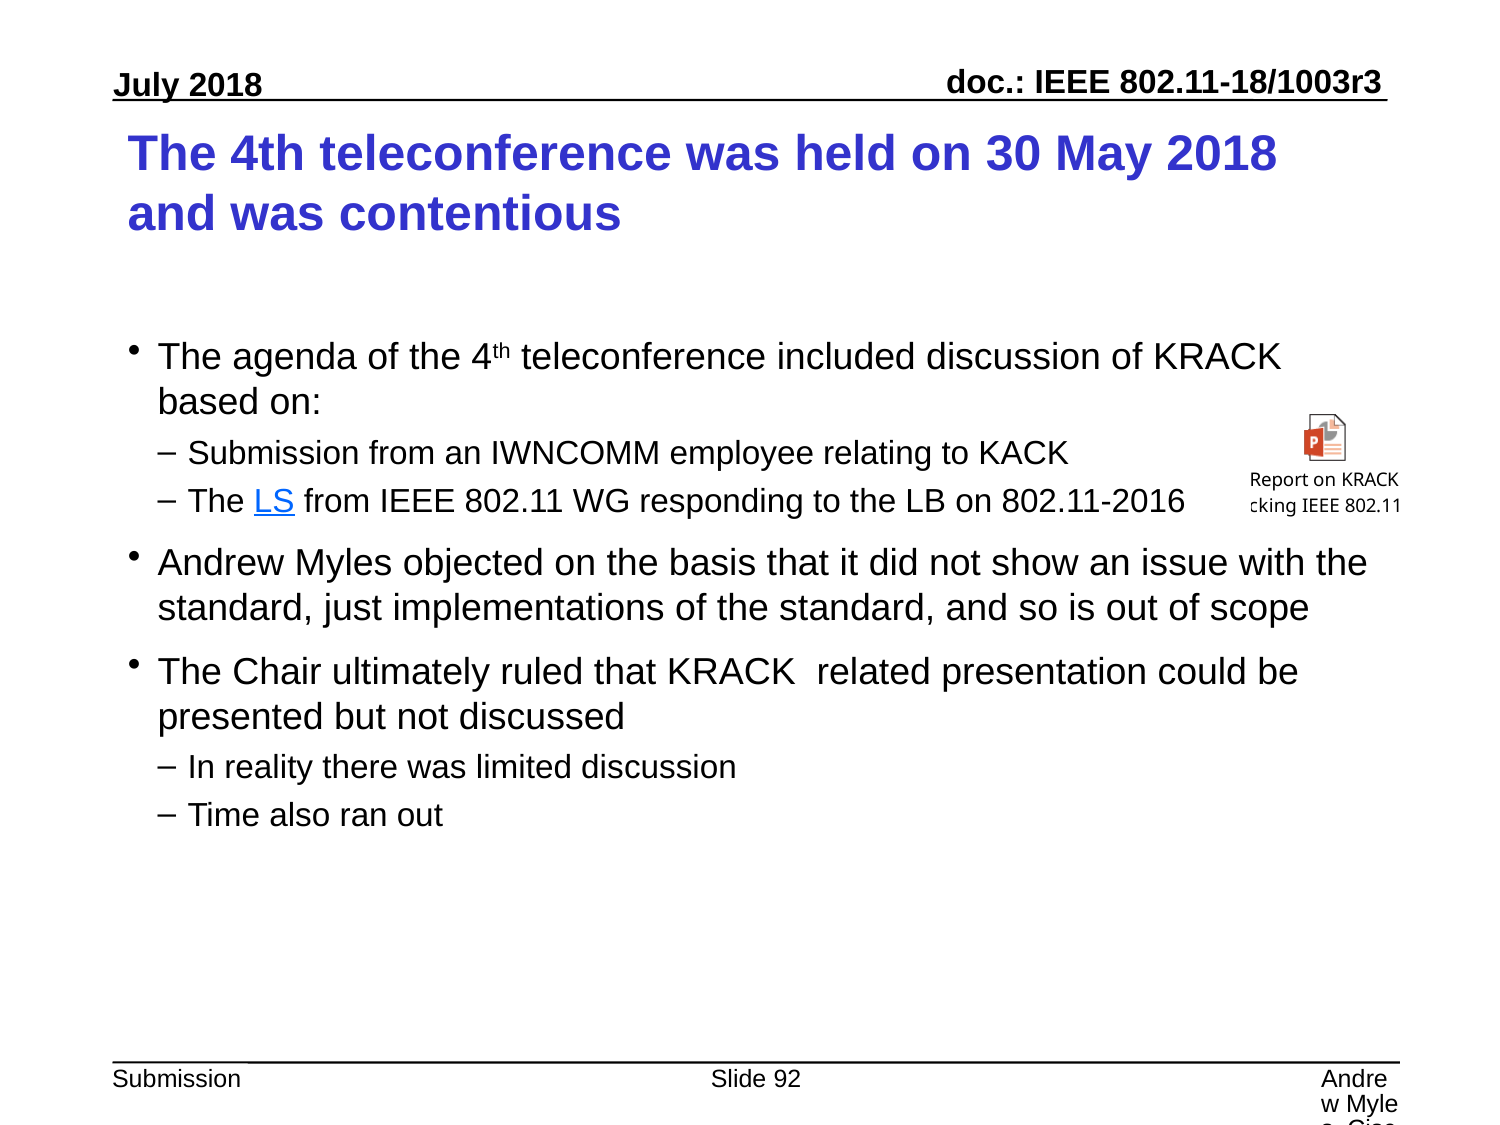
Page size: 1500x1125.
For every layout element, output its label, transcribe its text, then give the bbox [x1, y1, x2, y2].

slide_number Slide 92 [709, 1061, 803, 1093]
list The agenda of the 4th teleconference included discussion of KRACK based on: Submission from an IWNCOMM employee relating to KACK The LS from IEEE 802.11 WG responding to the LB on 802.11-2016 Andrew Myles objected on the basis that it did not show an issue with the standard, just implementations of the standard, and so is out of scope The Chair ultimately ruled that KRACK related presentation could be presented but not discussed In reality there was limited discussion Time also ran out [112, 324, 1388, 1000]
title The 4th teleconference was held on 30 May 2018 and was contentious [112, 112, 1388, 288]
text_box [1251, 412, 1402, 545]
footer Andrew Myles, Cisco [1320, 1061, 1402, 1093]
